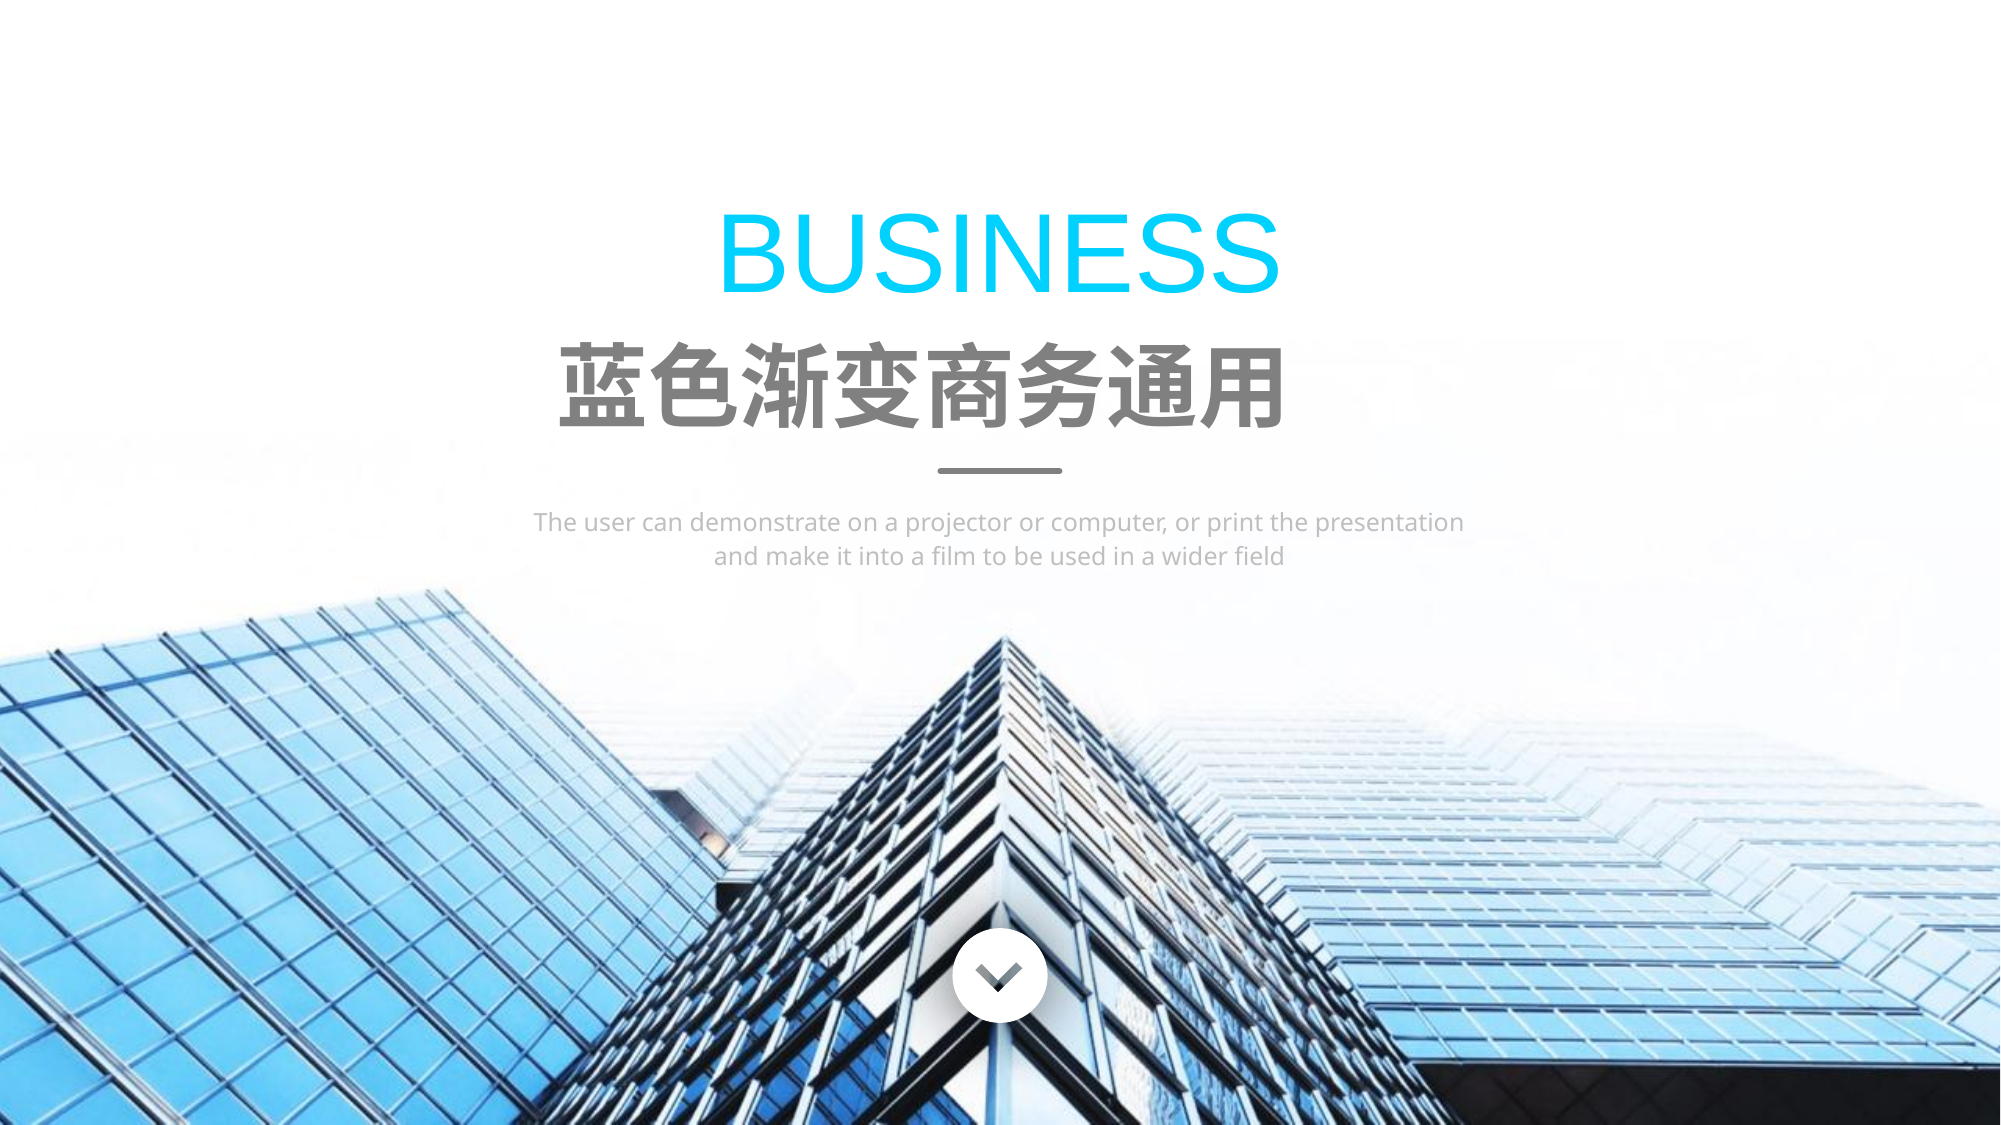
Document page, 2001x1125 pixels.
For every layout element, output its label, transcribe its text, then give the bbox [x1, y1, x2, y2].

picture [0, 252, 2001, 1125]
text_box 蓝色渐变商务通用 [541, 323, 1459, 446]
text_box BUSINESS [507, 172, 1493, 323]
text_box [951, 927, 1049, 1024]
text_box The user can demonstrate on a projector or computer, or print the presentation and make it into a film to be used in a wider field [507, 495, 1493, 578]
